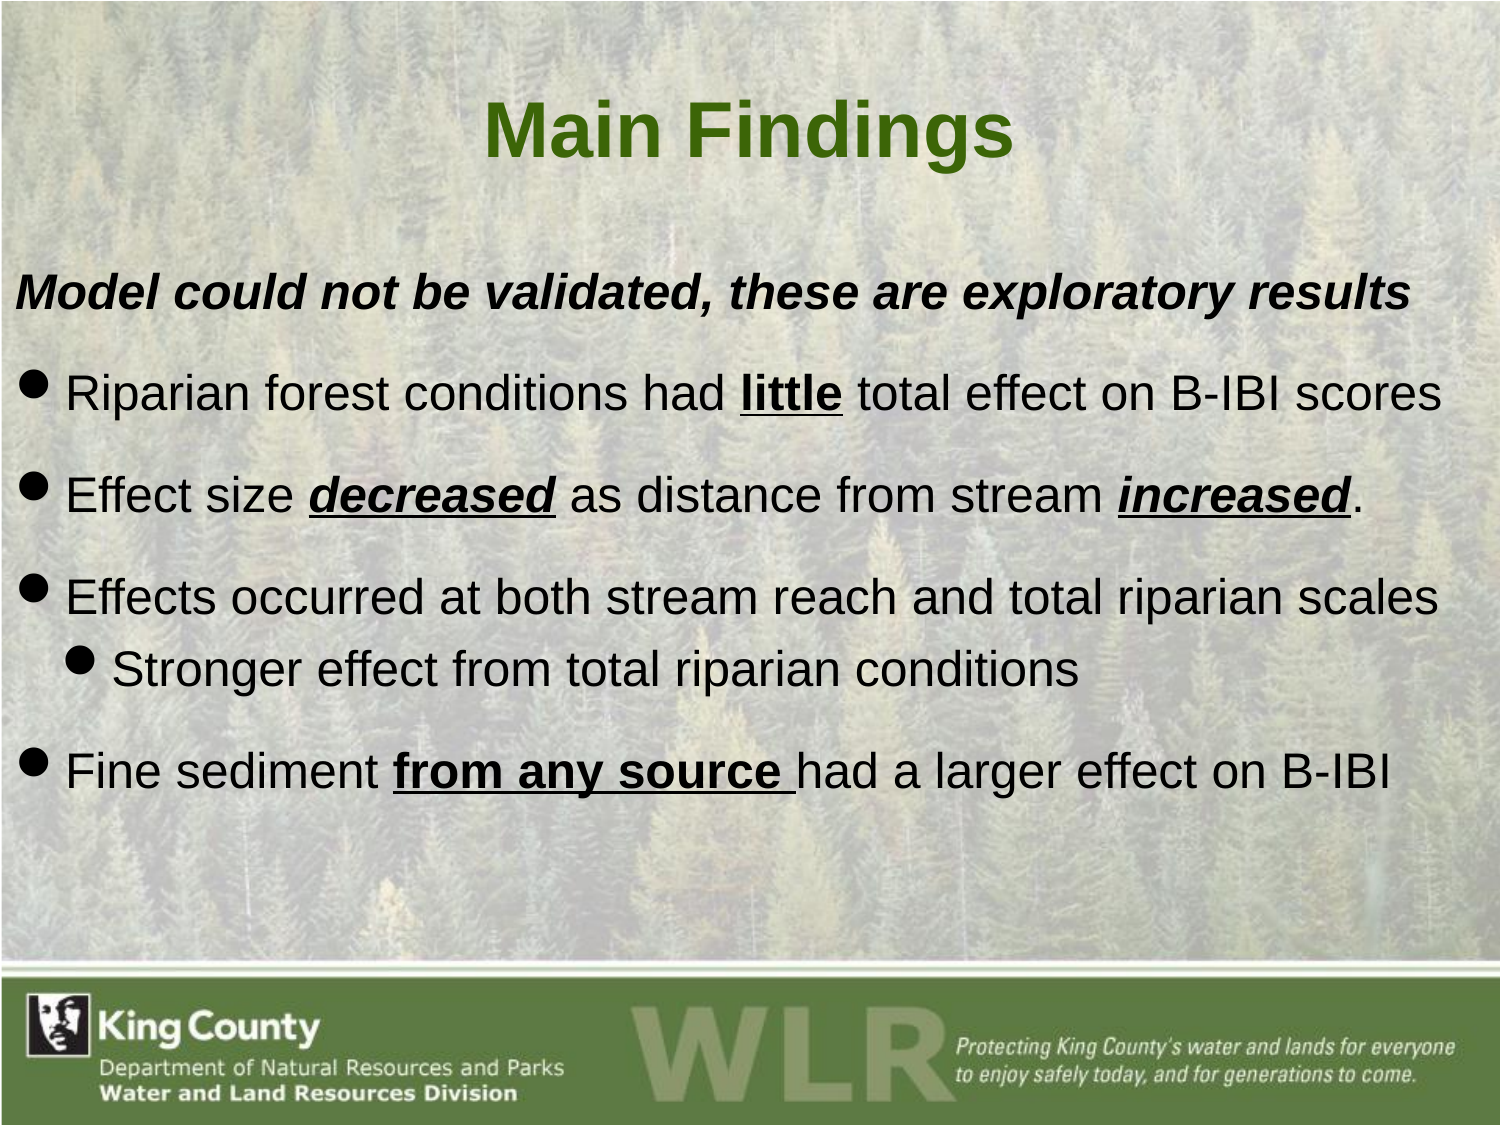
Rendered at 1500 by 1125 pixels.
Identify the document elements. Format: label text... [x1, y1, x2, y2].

title Main Findings [127, 40, 1372, 181]
picture [1, 1, 1500, 251]
picture [1, 954, 1500, 1125]
list Model could not be validated, these are exploratory results Riparian forest conditions had little total effect on B-IBI scores Effect size decreased as distance from stream increased. Effects occurred at both stream reach and total riparian scales Stronger effect from total riparian conditions Fine sediment from any source had a larger effect on B-IBI [0, 251, 1500, 954]
